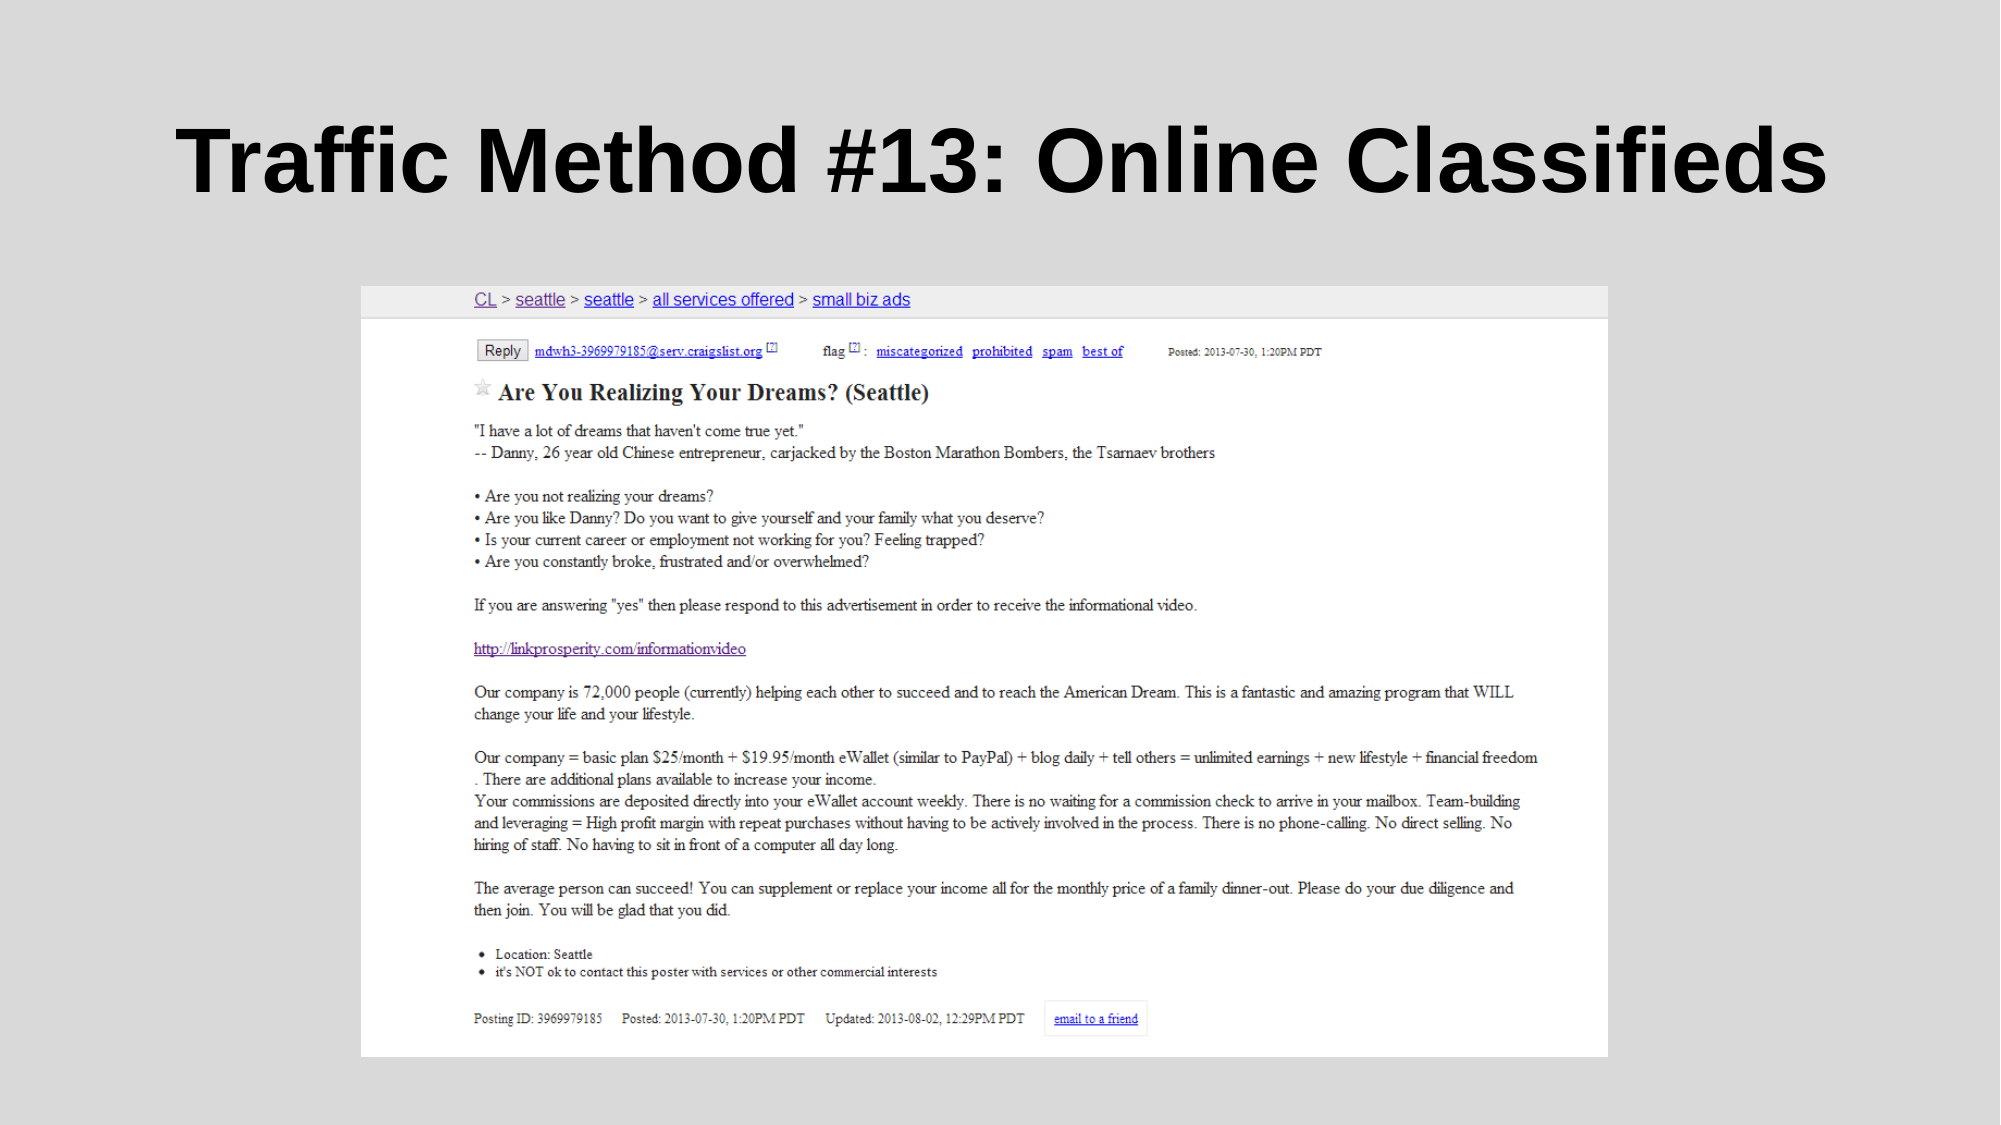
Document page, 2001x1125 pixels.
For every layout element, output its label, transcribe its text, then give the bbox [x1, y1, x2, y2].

picture [361, 286, 1608, 1057]
title Traffic Method #13: Online Classifieds [160, 54, 1883, 273]
